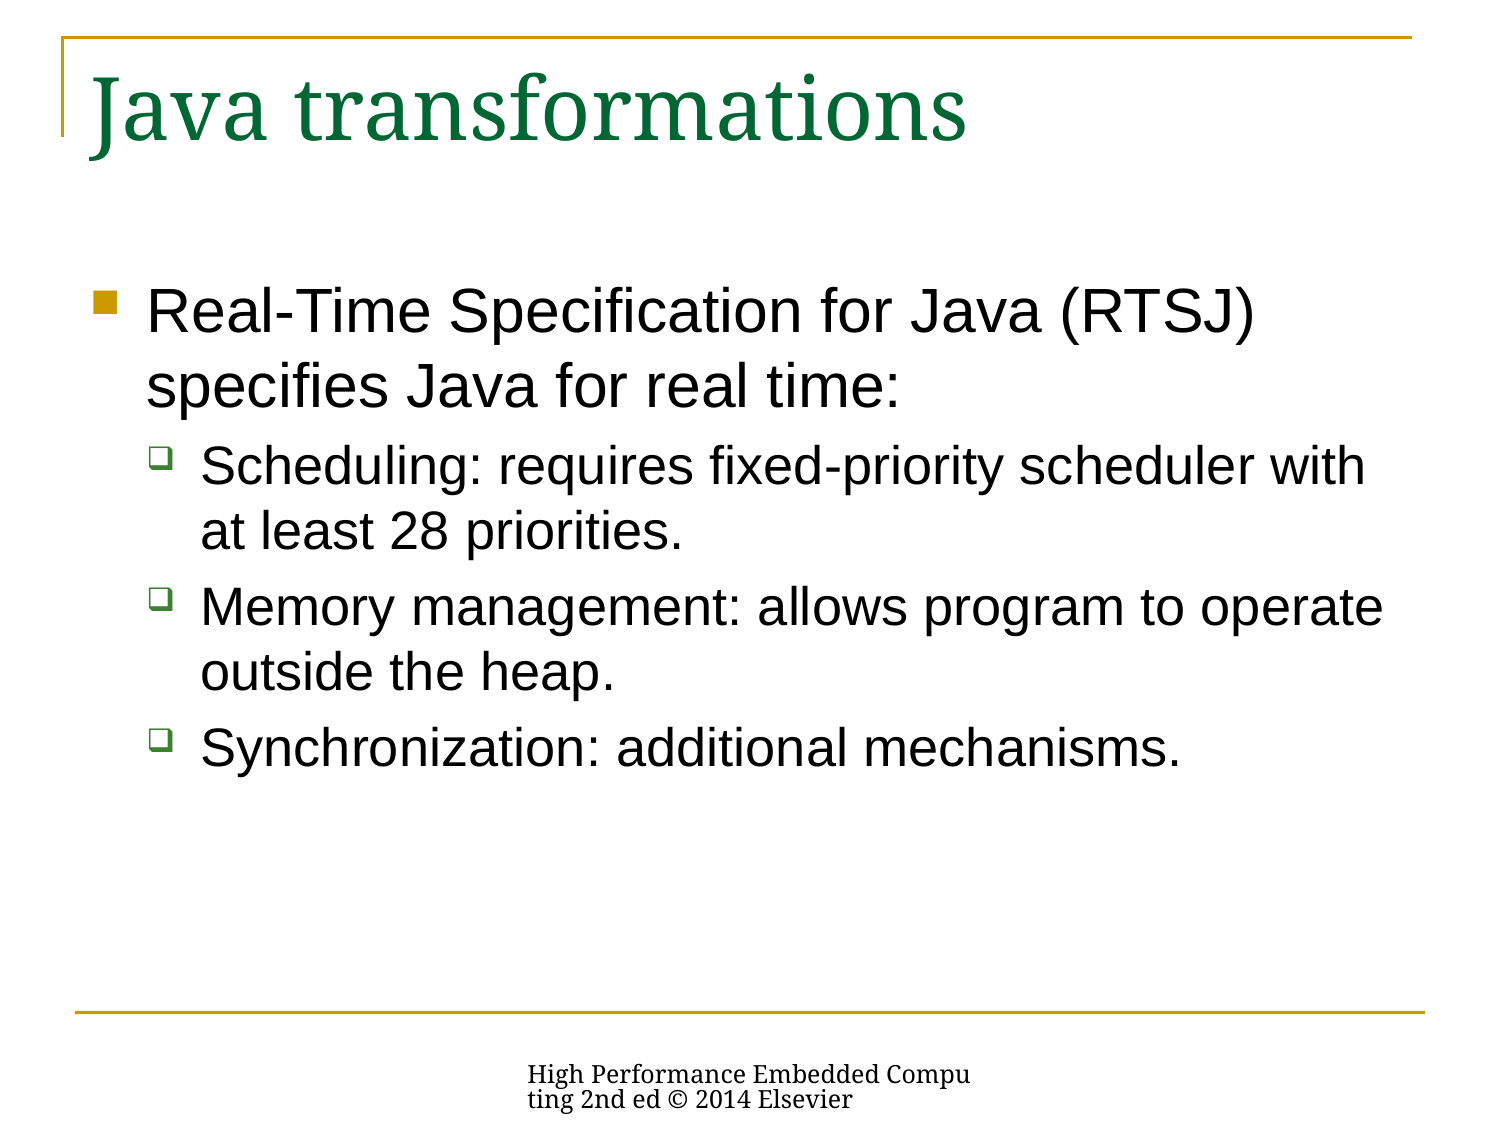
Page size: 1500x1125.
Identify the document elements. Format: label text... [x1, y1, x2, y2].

title Java transformations [75, 45, 1425, 233]
footer High Performance Embedded Computing 2nd ed © 2014 Elsevier [512, 1025, 988, 1100]
list Real-Time Specification for Java (RTSJ) specifies Java for real time: Scheduling: requires fixed-priority scheduler with at least 28 priorities. Memory management: allows program to operate outside the heap. Synchronization: additional mechanisms. [75, 262, 1425, 1006]
